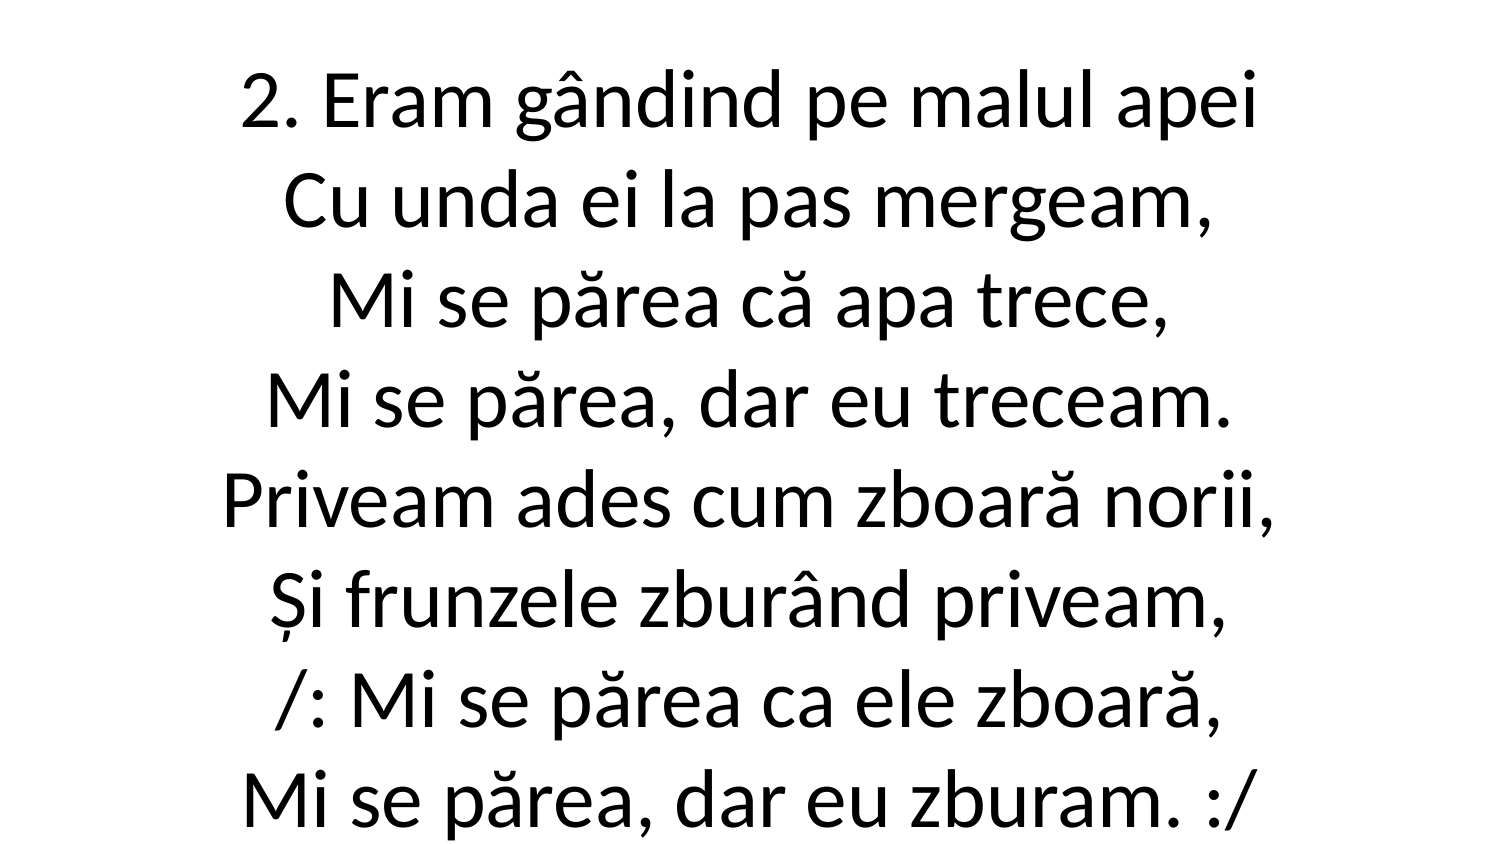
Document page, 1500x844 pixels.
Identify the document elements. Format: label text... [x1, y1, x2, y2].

text_box 2. Eram gândind pe malul apei Cu unda ei la pas mergeam, Mi se părea că apa trece, Mi se părea, dar eu treceam. Priveam ades cum zboară norii, Și frunzele zburând priveam, /: Mi se părea ca ele zboară, Mi se părea, dar eu zburam. :/ [206, 0, 1294, 844]
